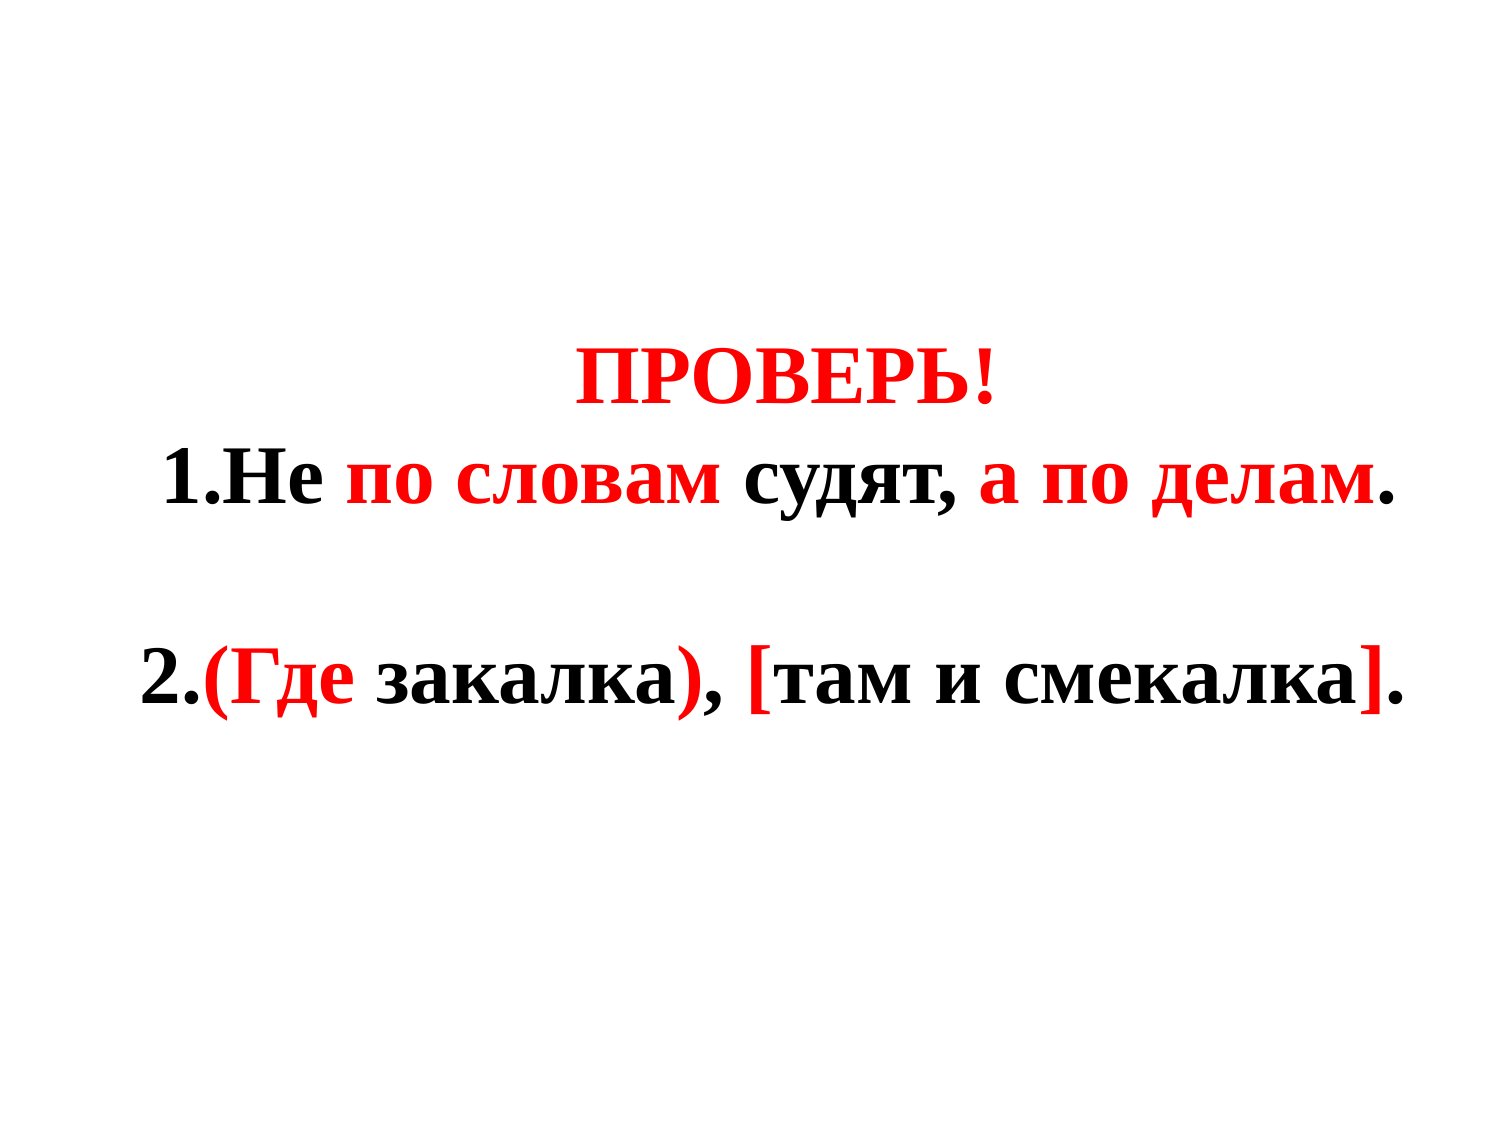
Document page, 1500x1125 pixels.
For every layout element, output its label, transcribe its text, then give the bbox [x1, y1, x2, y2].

text_box ПРОВЕРЬ! 1.Не по словам судят, а по делам. 2.(Где закалка), [там и смекалка]. [125, 312, 1450, 928]
